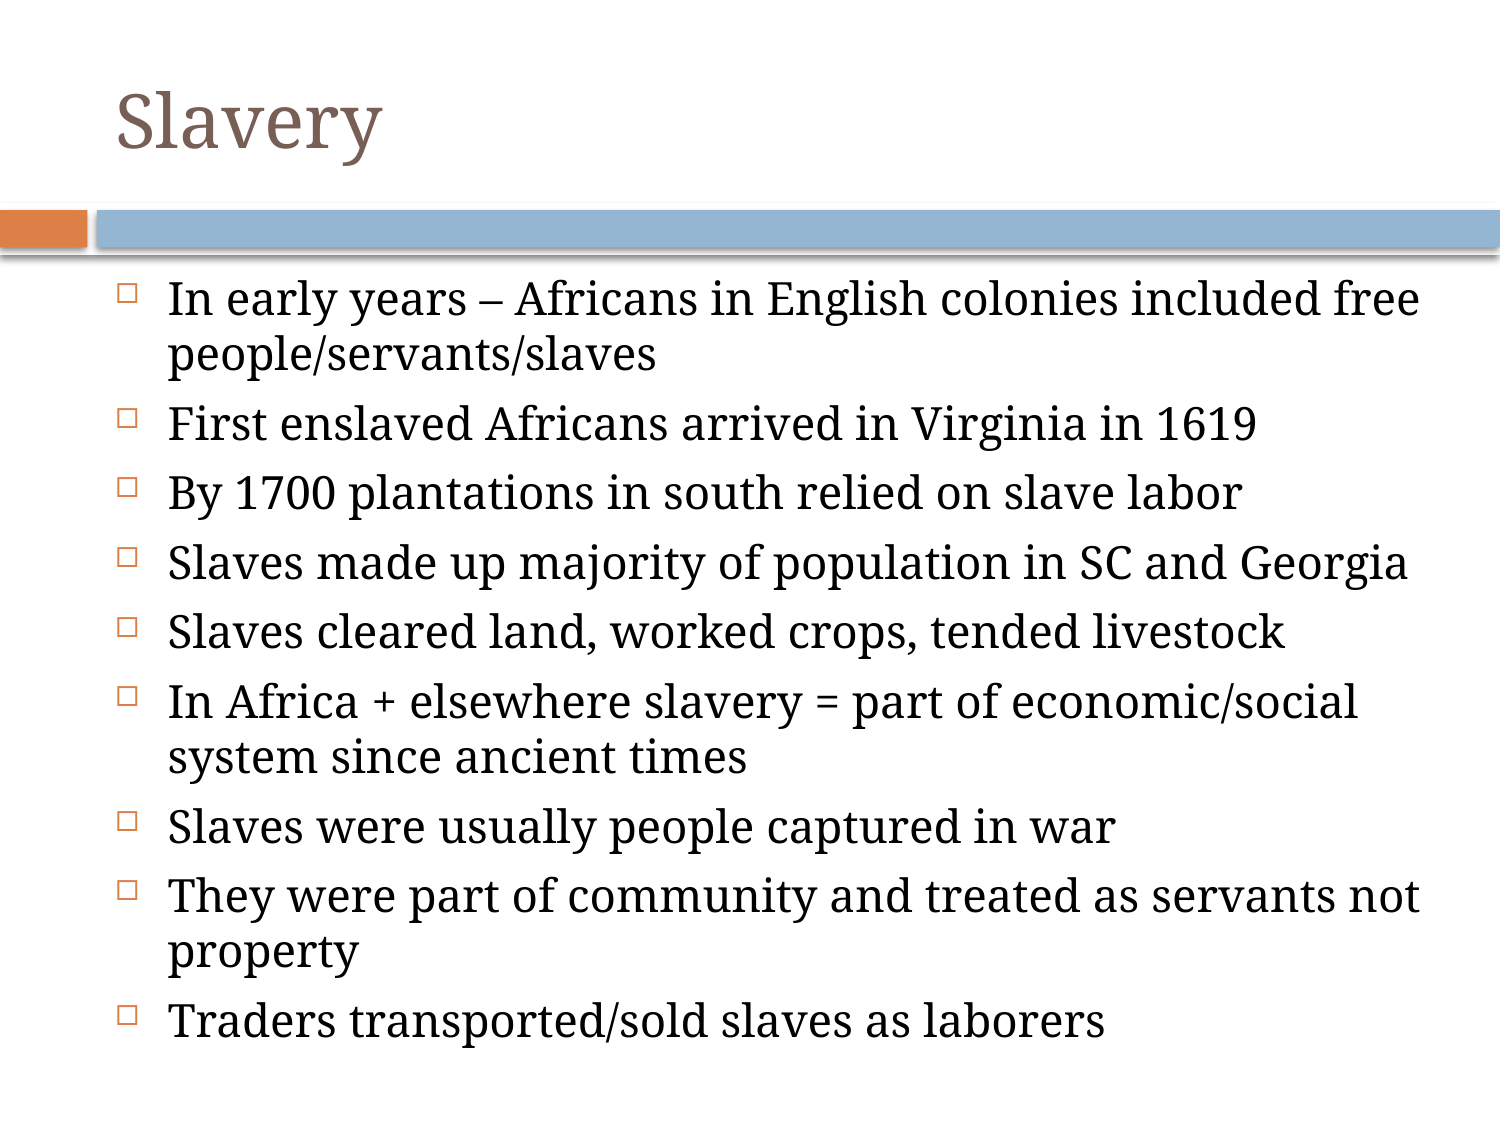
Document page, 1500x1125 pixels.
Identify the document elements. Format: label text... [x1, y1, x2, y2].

list In early years – Africans in English colonies included free people/servants/slaves First enslaved Africans arrived in Virginia in 1619 By 1700 plantations in south relied on slave labor Slaves made up majority of population in SC and Georgia Slaves cleared land, worked crops, tended livestock In Africa + elsewhere slavery = part of economic/social system since ancient times Slaves were usually people captured in war They were part of community and treated as servants not property Traders transported/sold slaves as laborers [100, 262, 1438, 1125]
title Slavery [100, 37, 1438, 200]
